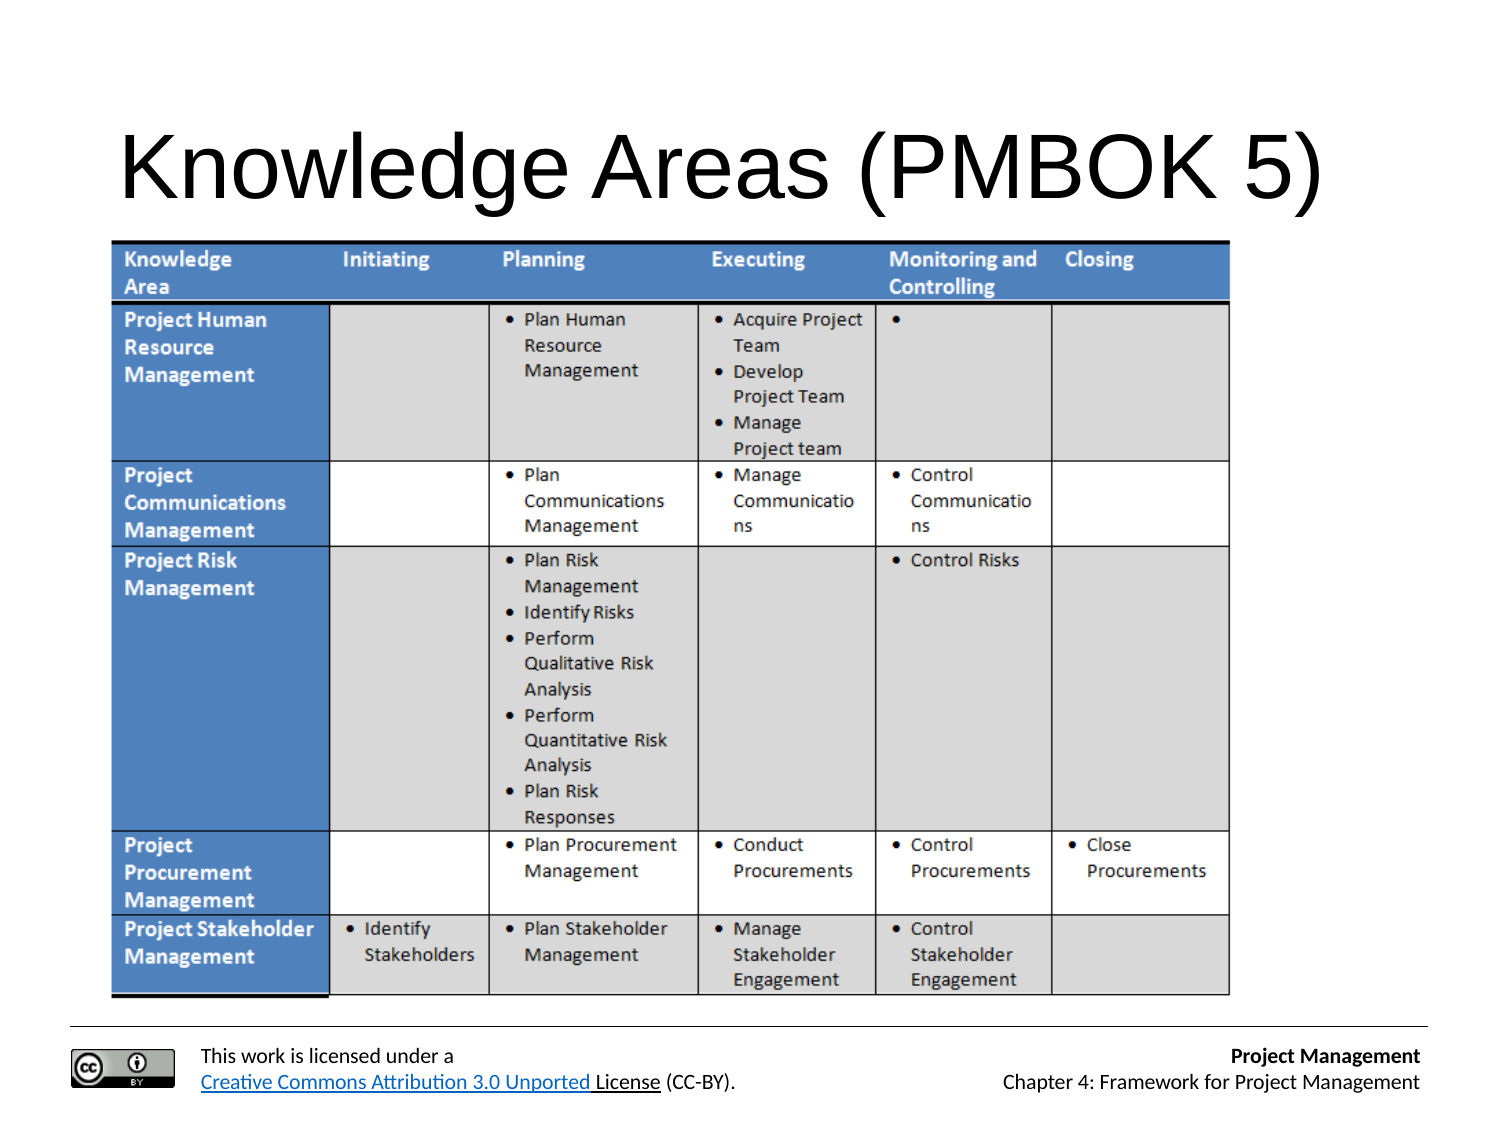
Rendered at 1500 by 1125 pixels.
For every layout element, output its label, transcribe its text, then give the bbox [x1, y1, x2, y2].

title Knowledge Areas (PMBOK 5) [103, 59, 1397, 278]
picture [109, 235, 1237, 1002]
picture [71, 1049, 175, 1088]
